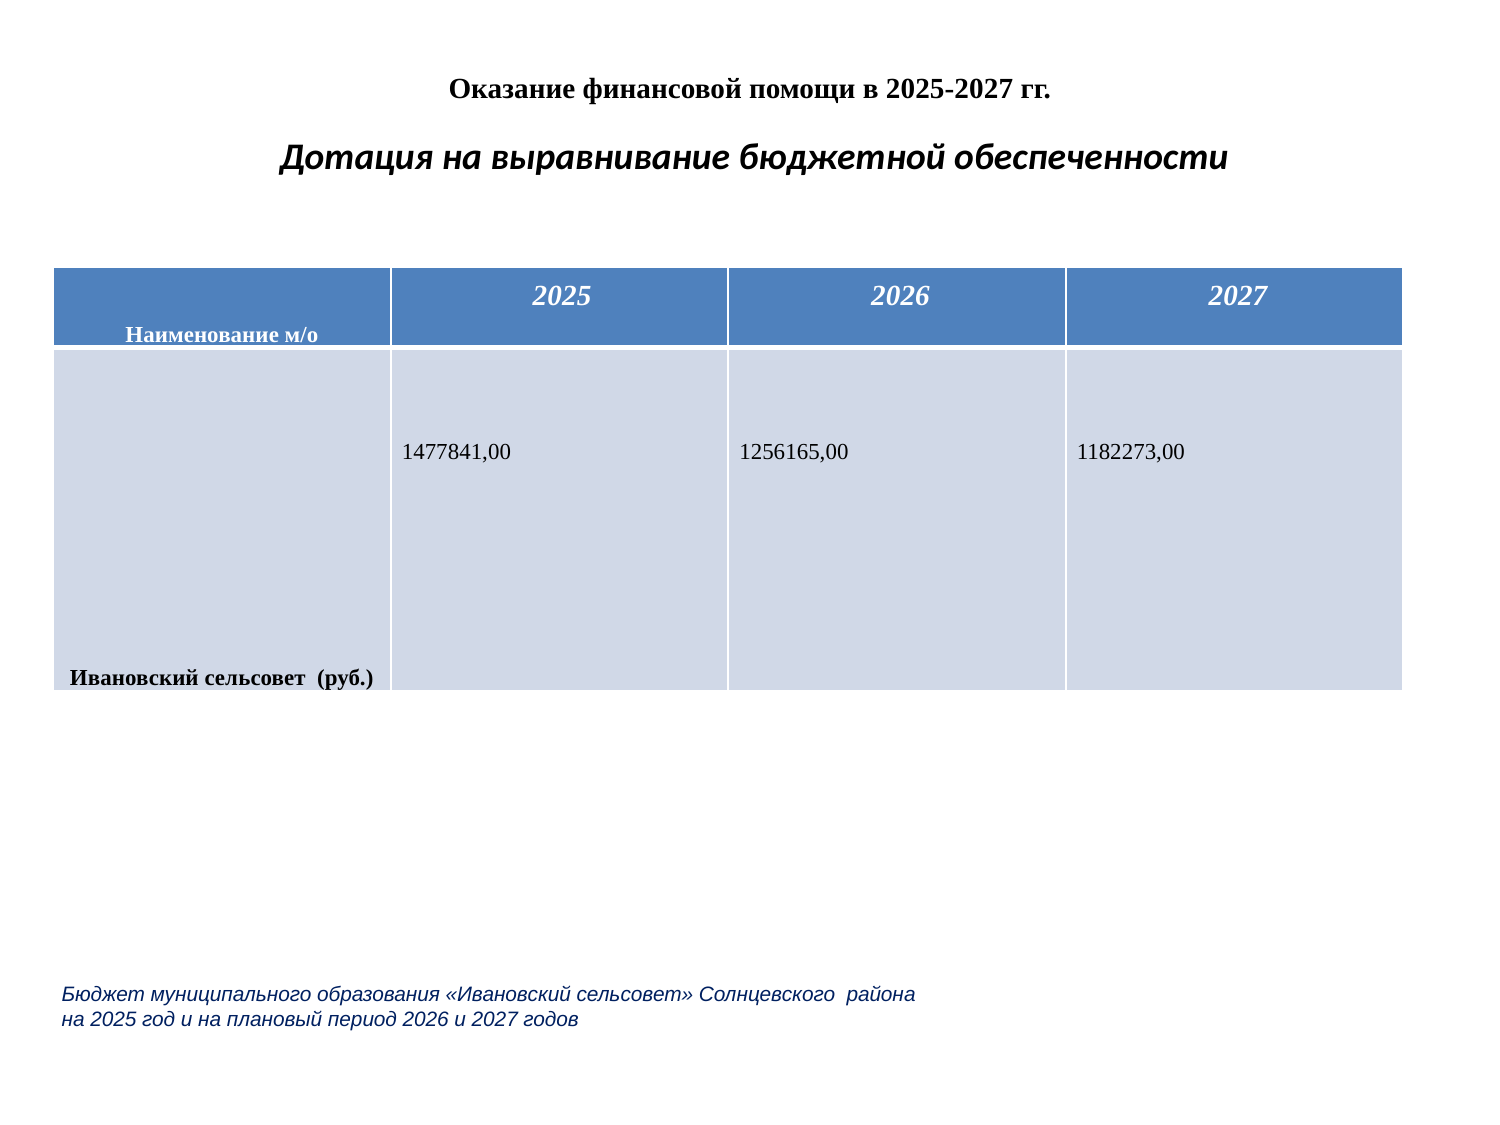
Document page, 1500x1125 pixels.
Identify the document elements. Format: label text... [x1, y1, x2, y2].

table_header 2026 [729, 268, 1065, 345]
text_box Дотация на выравнивание бюджетной обеспеченности [78, 124, 1432, 185]
table_header Наименование м/о [54, 268, 390, 345]
table_header 2027 [1067, 268, 1402, 345]
table_cell 1182273,00 [1067, 350, 1402, 690]
table_cell 1256165,00 [729, 350, 1065, 690]
table_header 2025 [392, 268, 727, 345]
table_cell Ивановский сельсовет (руб.) [54, 350, 390, 690]
title Оказание финансовой помощи в 2025-2027 гг. [75, 45, 1425, 130]
text_box Бюджет муниципального образования «Ивановский сельсовет» Солнцевского района на 2025 год и на плановый период 2026 и 2027 годов [46, 973, 1213, 1039]
table_cell 1477841,00 [392, 350, 727, 690]
